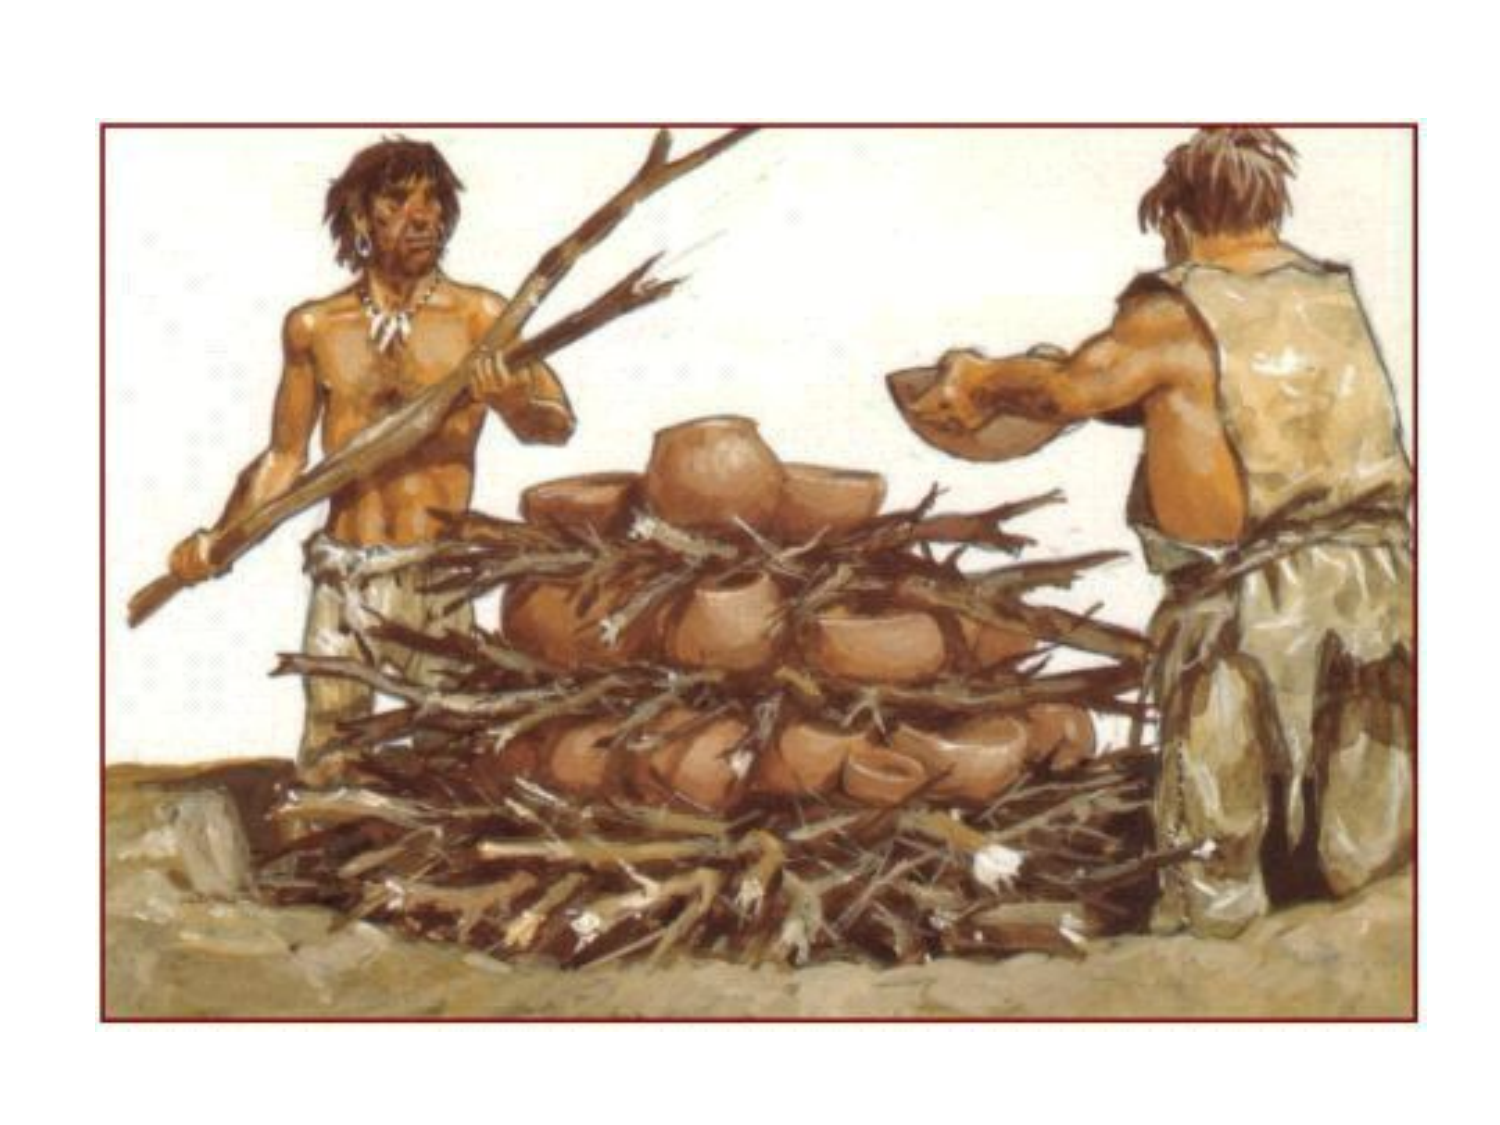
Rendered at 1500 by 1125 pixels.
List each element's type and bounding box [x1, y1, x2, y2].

picture [94, 118, 1427, 1032]
